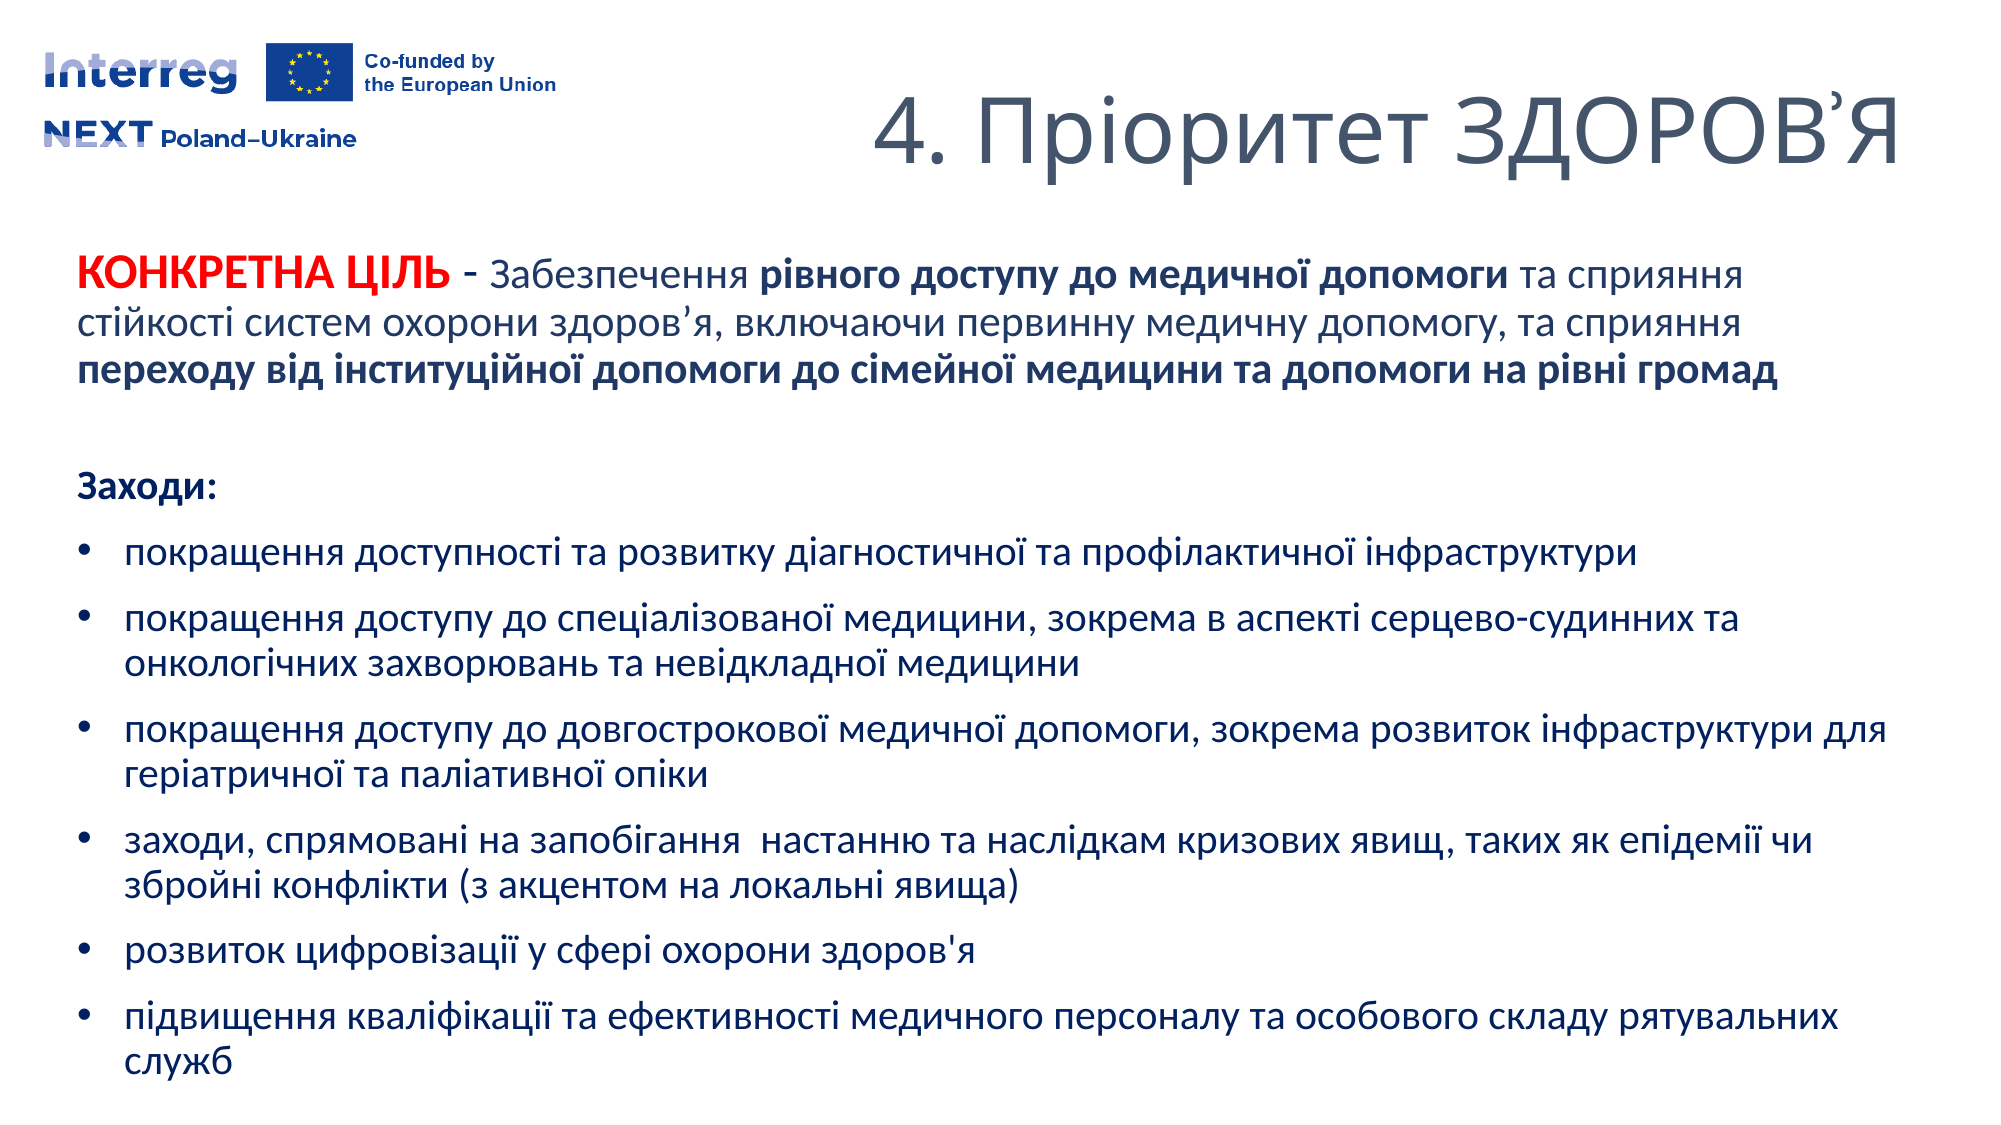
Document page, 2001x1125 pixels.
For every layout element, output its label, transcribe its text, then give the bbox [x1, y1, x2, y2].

text_box 4. Пріоритет ЗДОРОВʾЯ [829, 59, 1920, 191]
picture [24, 19, 575, 181]
text_box КОНКРЕТНА ЦІЛЬ - Забезпечення рівного доступу до медичної допомоги та сприяння стійкості систем охорони здоров’я, включаючи первинну медичну допомогу, та сприяння переходу від інституційної допомоги до сімейної медицини та допомоги на рівні громад Заходи: покращення доступності та розвитку діагностичної та профілактичної інфраструктури покращення доступу до спеціалізованої медицини, зокрема в аспекті серцево-судинних та онкологічних захворювань та невідкладної медицини покращення доступу до довгострокової медичної допомоги, зокрема розвиток інфраструктури для геріатричної та паліативної опіки заходи, спрямовані на запобігання настанню та наслідкам кризових явищ, таких як епідемії чи збройні конфлікти (з акцентом на локальні явища) розвиток цифровізації у сфері охорони здоров'я підвищення кваліфікації та ефективності медичного персоналу та особового складу рятувальних служб [62, 237, 1920, 1066]
